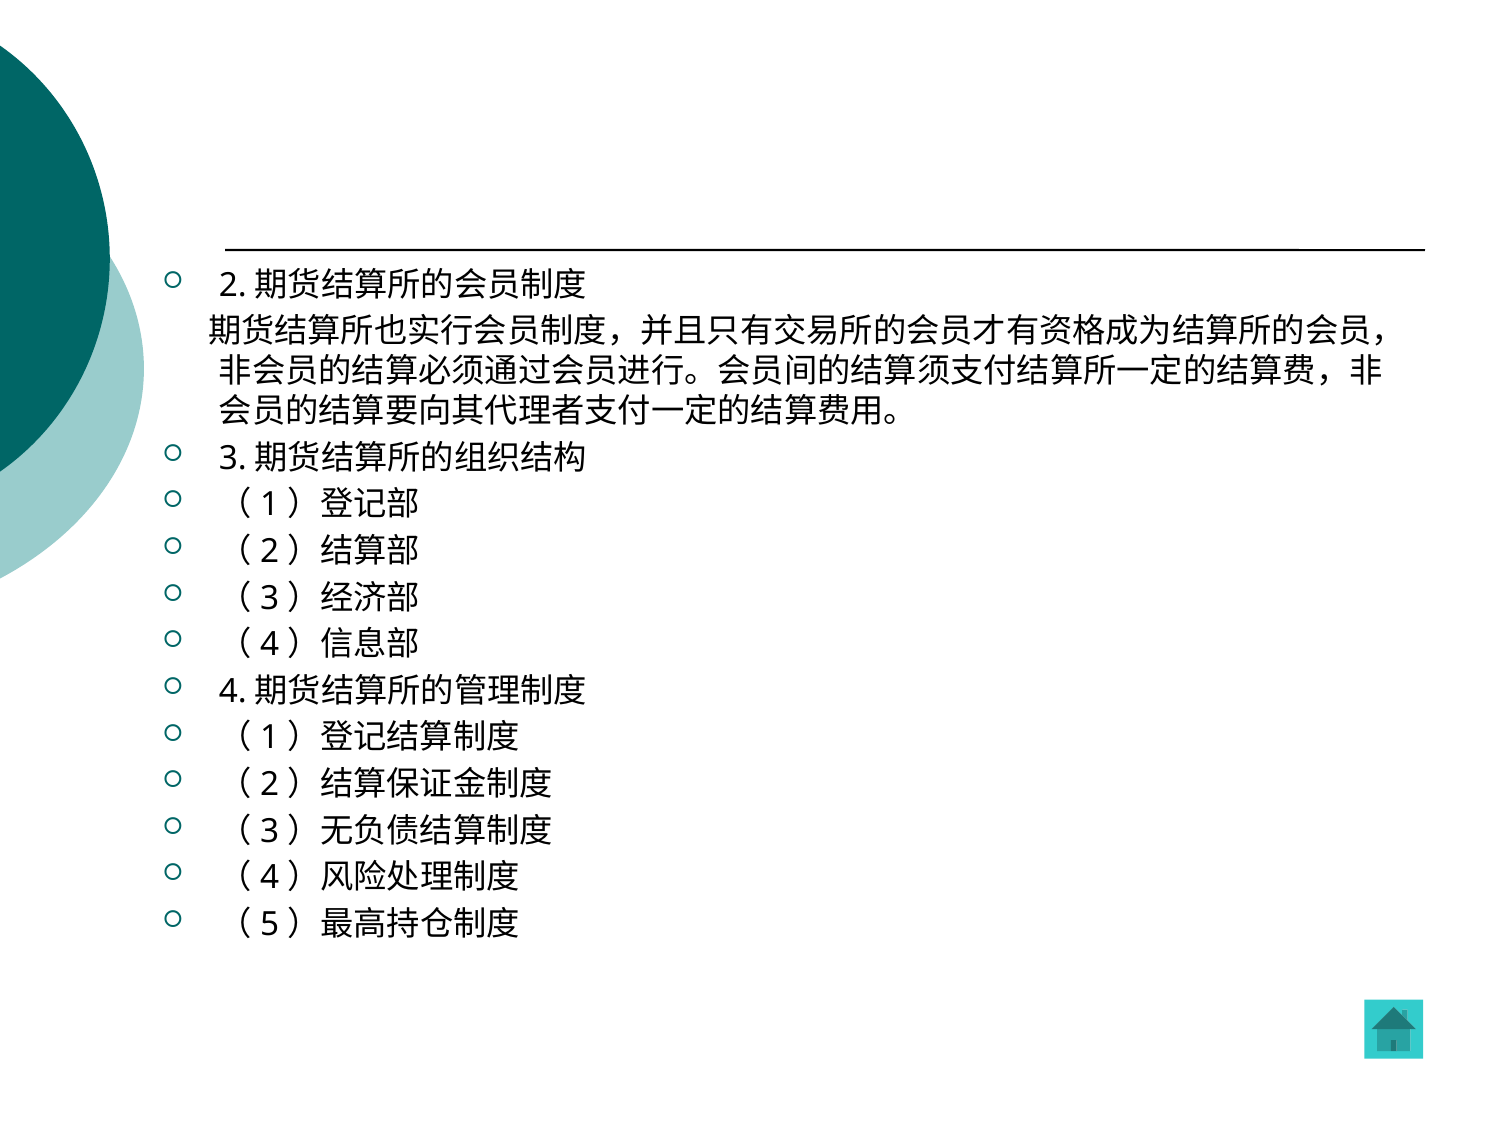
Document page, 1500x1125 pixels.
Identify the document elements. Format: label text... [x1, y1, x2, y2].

text_box [1364, 999, 1424, 1059]
list 2.期货结算所的会员制度 期货结算所也实行会员制度，并且只有交易所的会员才有资格成为结算所的会员，非会员的结算必须通过会员进行。会员间的结算须支付结算所一定的结算费，非会员的结算要向其代理者支付一定的结算费用。 3.期货结算所的组织结构 （1）登记部 （2）结算部 （3）经济部 （4）信息部 4.期货结算所的管理制度 （1）登记结算制度 （2）结算保证金制度 （3）无负债结算制度 （4）风险处理制度 （5）最高持仓制度 [147, 255, 1425, 1071]
